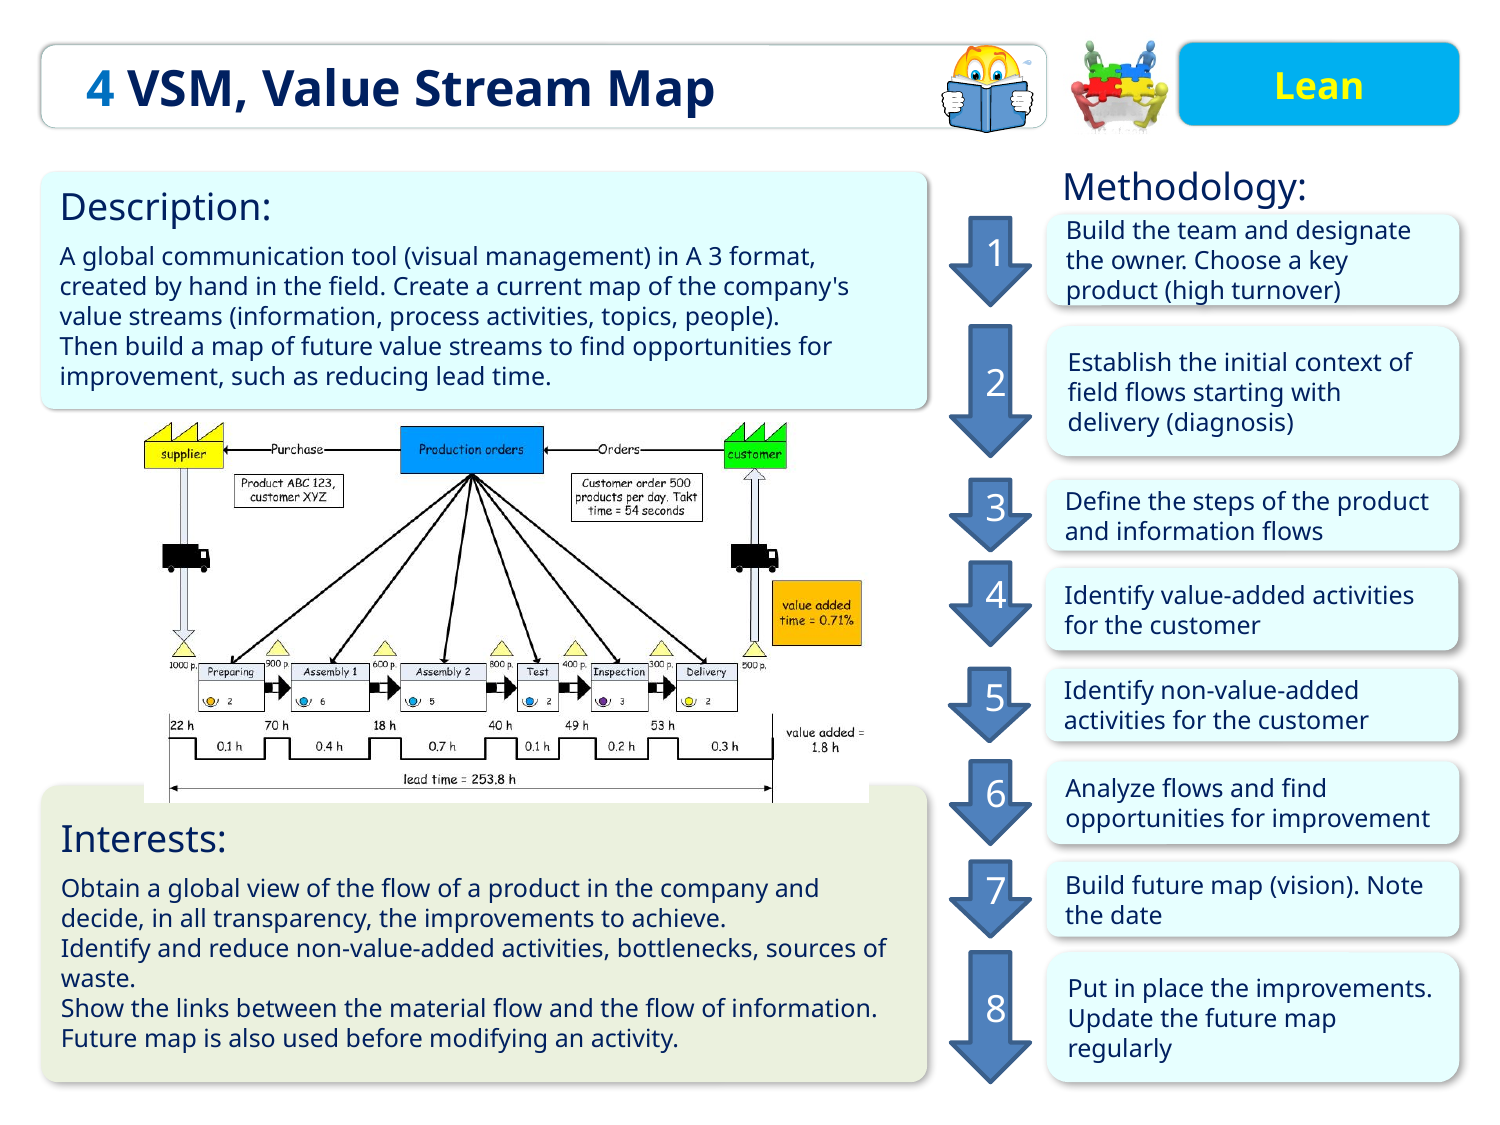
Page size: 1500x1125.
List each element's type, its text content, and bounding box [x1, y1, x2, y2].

text_box Identify value-added activities for the customer [1043, 565, 1461, 653]
text_box 5 [947, 666, 1032, 743]
text_box 6 [948, 759, 1033, 847]
text_box Put in place the improvements. Update the future map regularly [1044, 950, 1462, 1085]
text_box 1 [948, 215, 1033, 308]
text_box 4 VSM, Value Stream Map [39, 42, 1049, 130]
text_box Identify non-value-added activities for the customer [1043, 666, 1461, 744]
text_box 8 [948, 950, 1033, 1085]
text_box Build future map (vision). Note the date [1044, 859, 1462, 939]
picture [1063, 30, 1175, 143]
text_box Build the team and designate the owner. Choose a key product (high turnover) [1044, 217, 1462, 308]
text_box 2 [948, 324, 1033, 459]
text_box Methodology: [1044, 153, 1460, 217]
picture [941, 44, 1034, 134]
text_box 4 [948, 560, 1033, 648]
text_box Analyze flows and find opportunities for improvement [1044, 759, 1462, 847]
text_box Establish the initial context of field flows starting with delivery (diagnosis) [1044, 324, 1462, 459]
picture [144, 421, 869, 803]
text_box Define the steps of the product and information flows [1044, 477, 1462, 553]
text_box 3 [948, 477, 1033, 553]
text_box Lean [1181, 40, 1462, 128]
text_box Interests: Obtain a global view of the flow of a product in the company and decide, in all transparency, the improvements to achieve. Identify and reduce non-value-added activities, bottlenecks, sources of waste. Show the links between the material flow and the flow of information. Future map is also used before modifying an activity. [39, 783, 930, 1085]
text_box Description: A global communication tool (visual management) in A 3 format, created by hand in the field. Create a current map of the company's value streams (information, process activities, topics, people). Then build a map of future value streams to find opportunities for improvement, such as reducing lead time. [39, 170, 930, 411]
text_box 7 [948, 859, 1033, 939]
